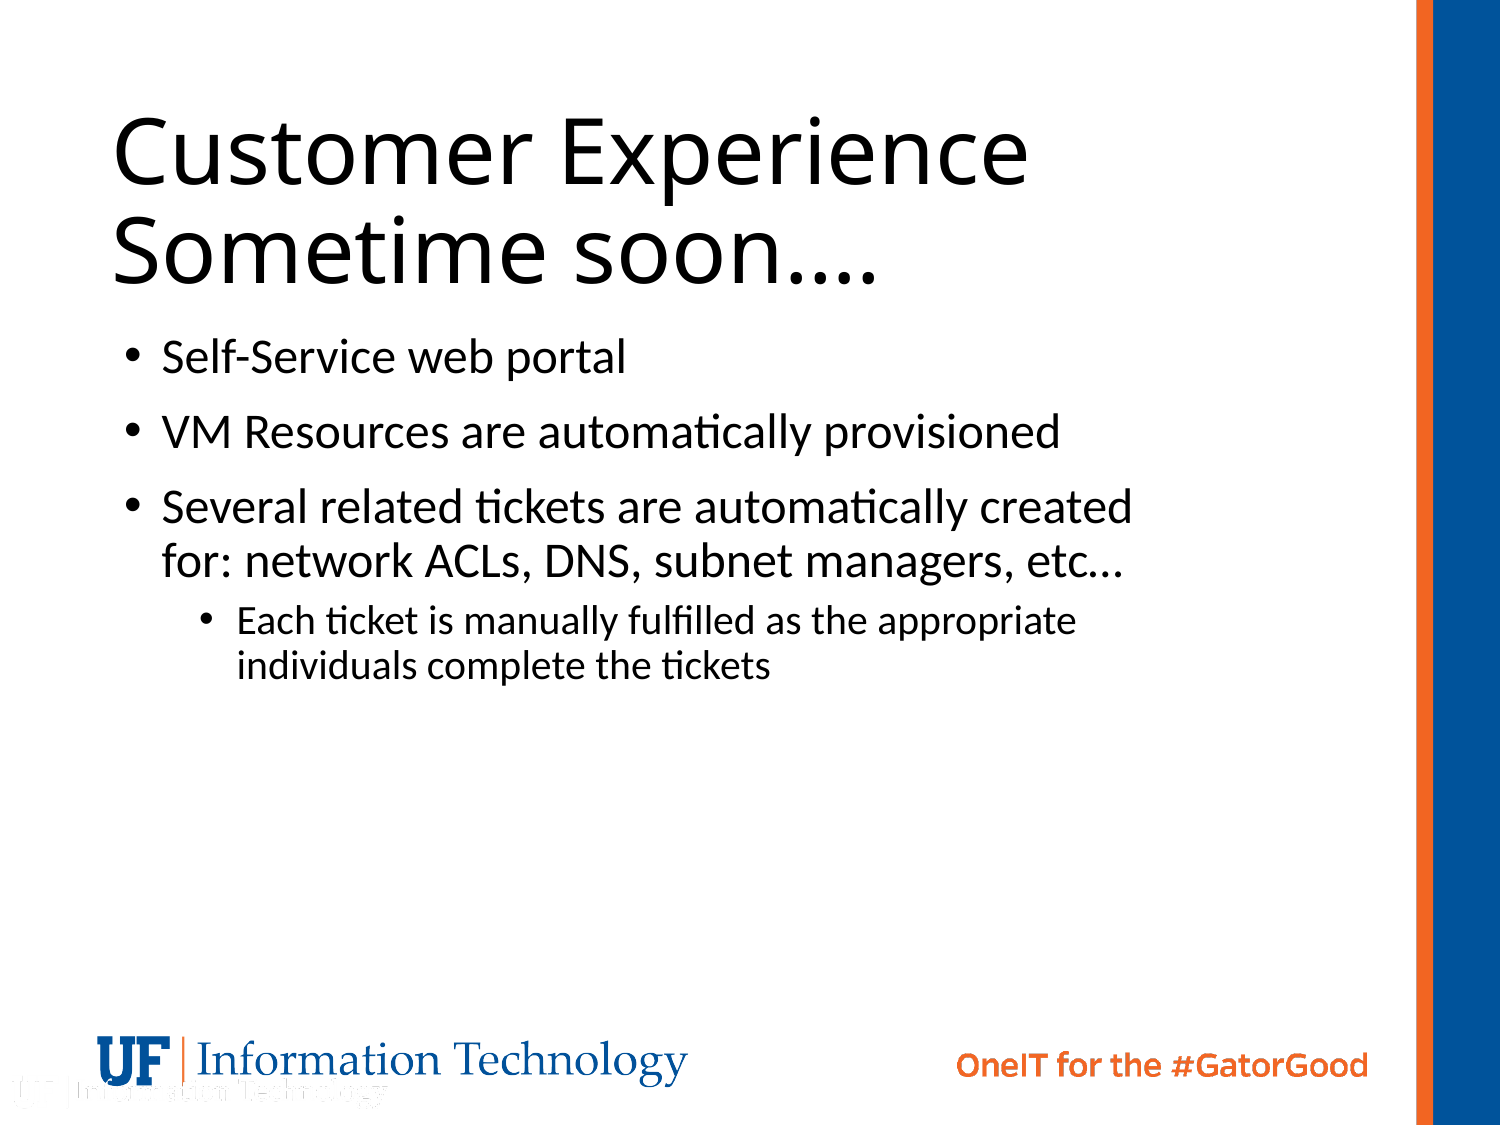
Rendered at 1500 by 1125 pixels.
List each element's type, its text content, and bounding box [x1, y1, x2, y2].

title Customer Experience Sometime soon…. [96, 98, 1322, 286]
picture [957, 1051, 1367, 1077]
picture [12, 1034, 689, 1109]
list Self-Service web portal VM Resources are automatically provisioned Several related tickets are automatically created for: network ACLs, DNS, subnet managers, etc… Each ticket is manually fulfilled as the appropriate individuals complete the tickets [109, 323, 1222, 999]
